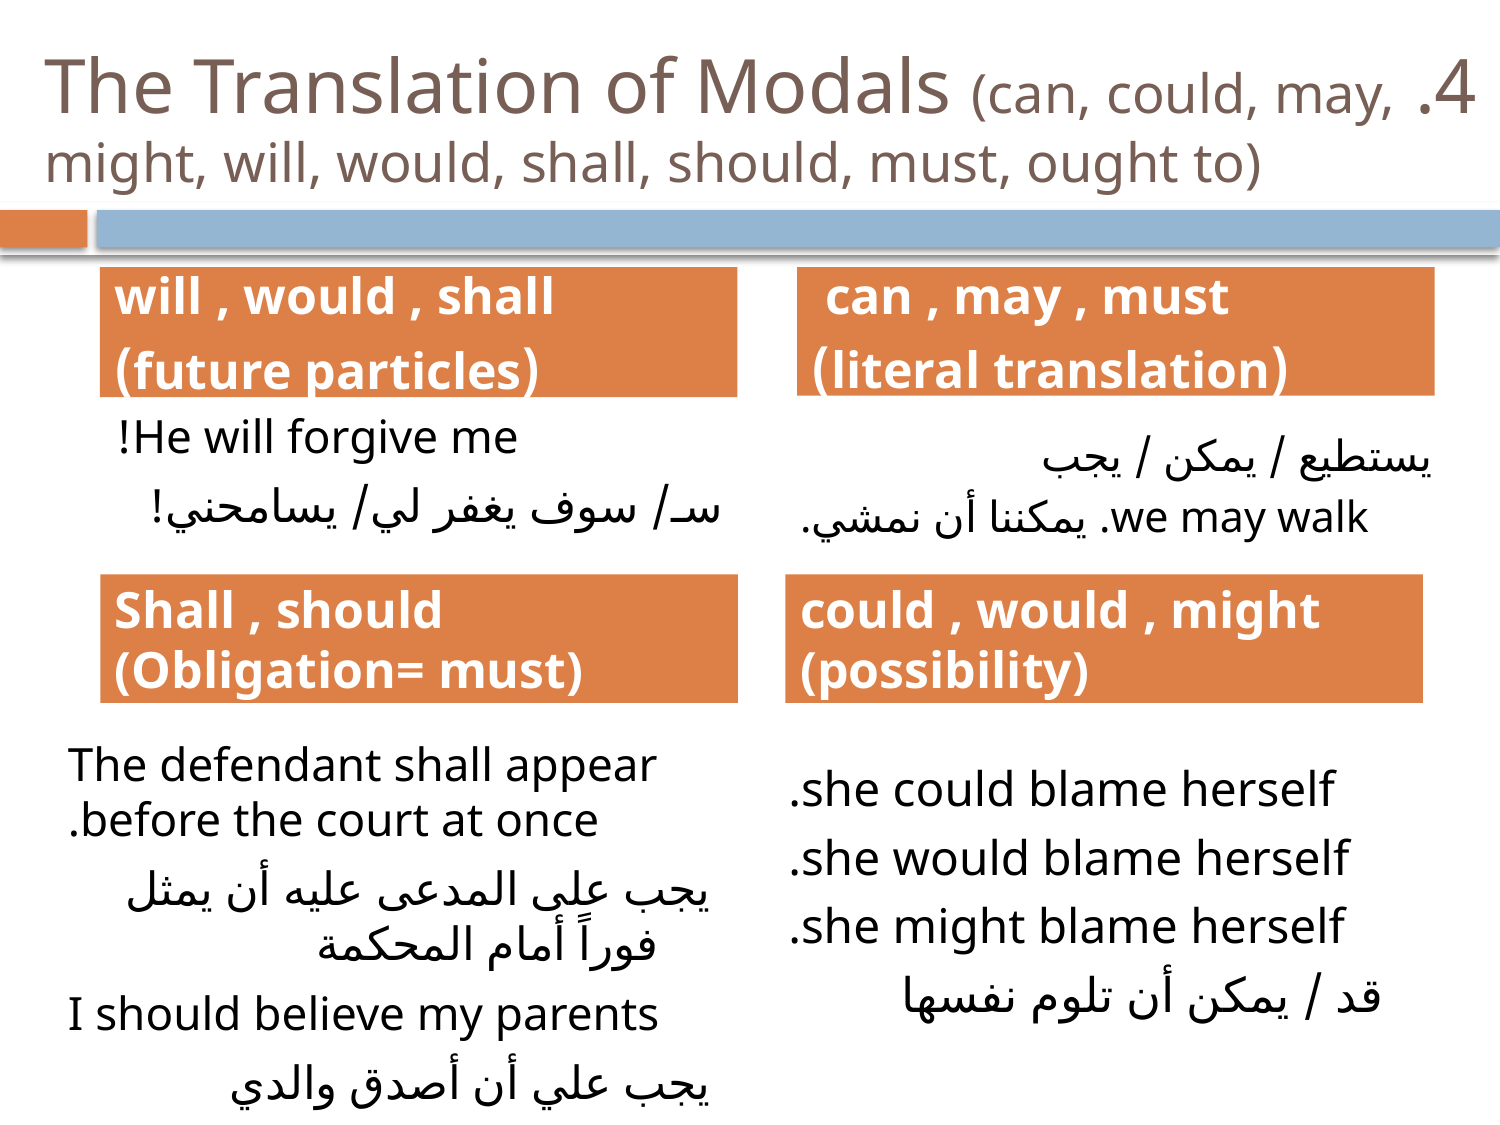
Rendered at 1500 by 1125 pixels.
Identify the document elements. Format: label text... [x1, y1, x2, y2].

list He will forgive me! سـ/ سوف يغفر لي/ يسامحني! [99, 399, 738, 587]
list يستطيع / يمكن / يجب we may walk. يمكننا أن نمشي. [785, 420, 1459, 551]
list could , would , might (possibility) [785, 574, 1423, 703]
list Shall , should (Obligation= must) [100, 574, 738, 703]
title 4. The Translation of Modals (can, could, may, might, will, would, shall, should, must, ought to) [29, 44, 1500, 188]
list will , would , shall (future particles) [99, 267, 738, 398]
list The defendant shall appear before the court at once. يجب على المدعى عليه أن يمثل فوراً أمام المحكمة I should believe my parents يجب علي أن أصدق والدي [53, 727, 726, 1012]
list she could blame herself. she would blame herself. she might blame herself. قد / يمكن أن تلوم نفسها [773, 751, 1412, 1035]
list can , may , must (literal translation) [797, 267, 1435, 396]
